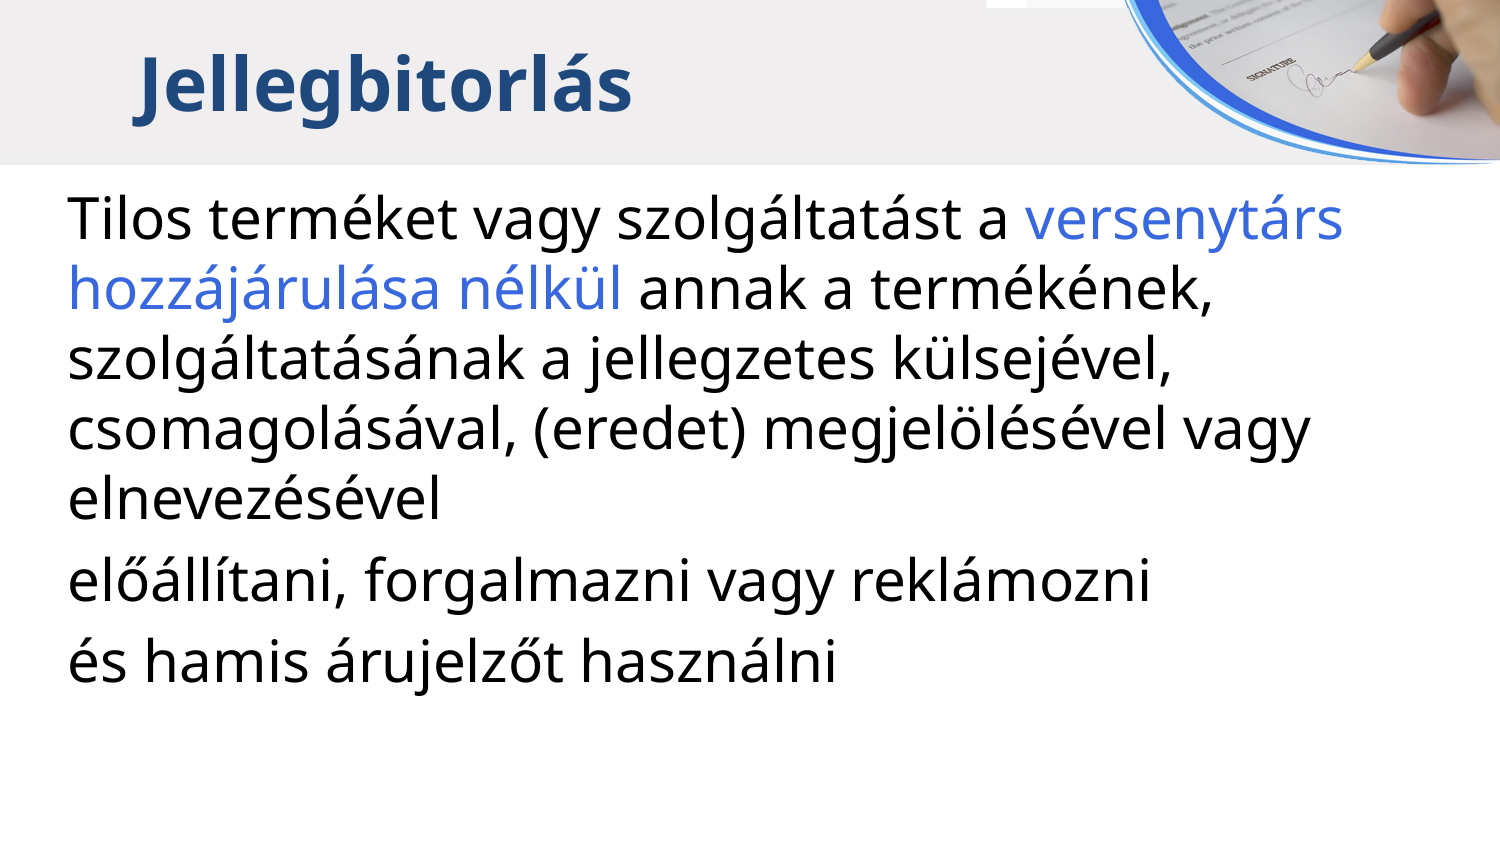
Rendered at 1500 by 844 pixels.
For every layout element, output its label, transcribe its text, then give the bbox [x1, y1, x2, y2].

list Tilos terméket vagy szolgáltatást a versenytárs hozzájárulása nélkül annak a termékének, szolgáltatásának a jellegzetes külsejével, csomagolásával, (eredet) megjelölésével vagy elnevezésével előállítani, forgalmazni vagy reklámozni és hamis árujelzőt használni [53, 173, 1365, 741]
list Jellegbitorlás [123, 13, 1500, 151]
picture [0, 0, 1500, 844]
